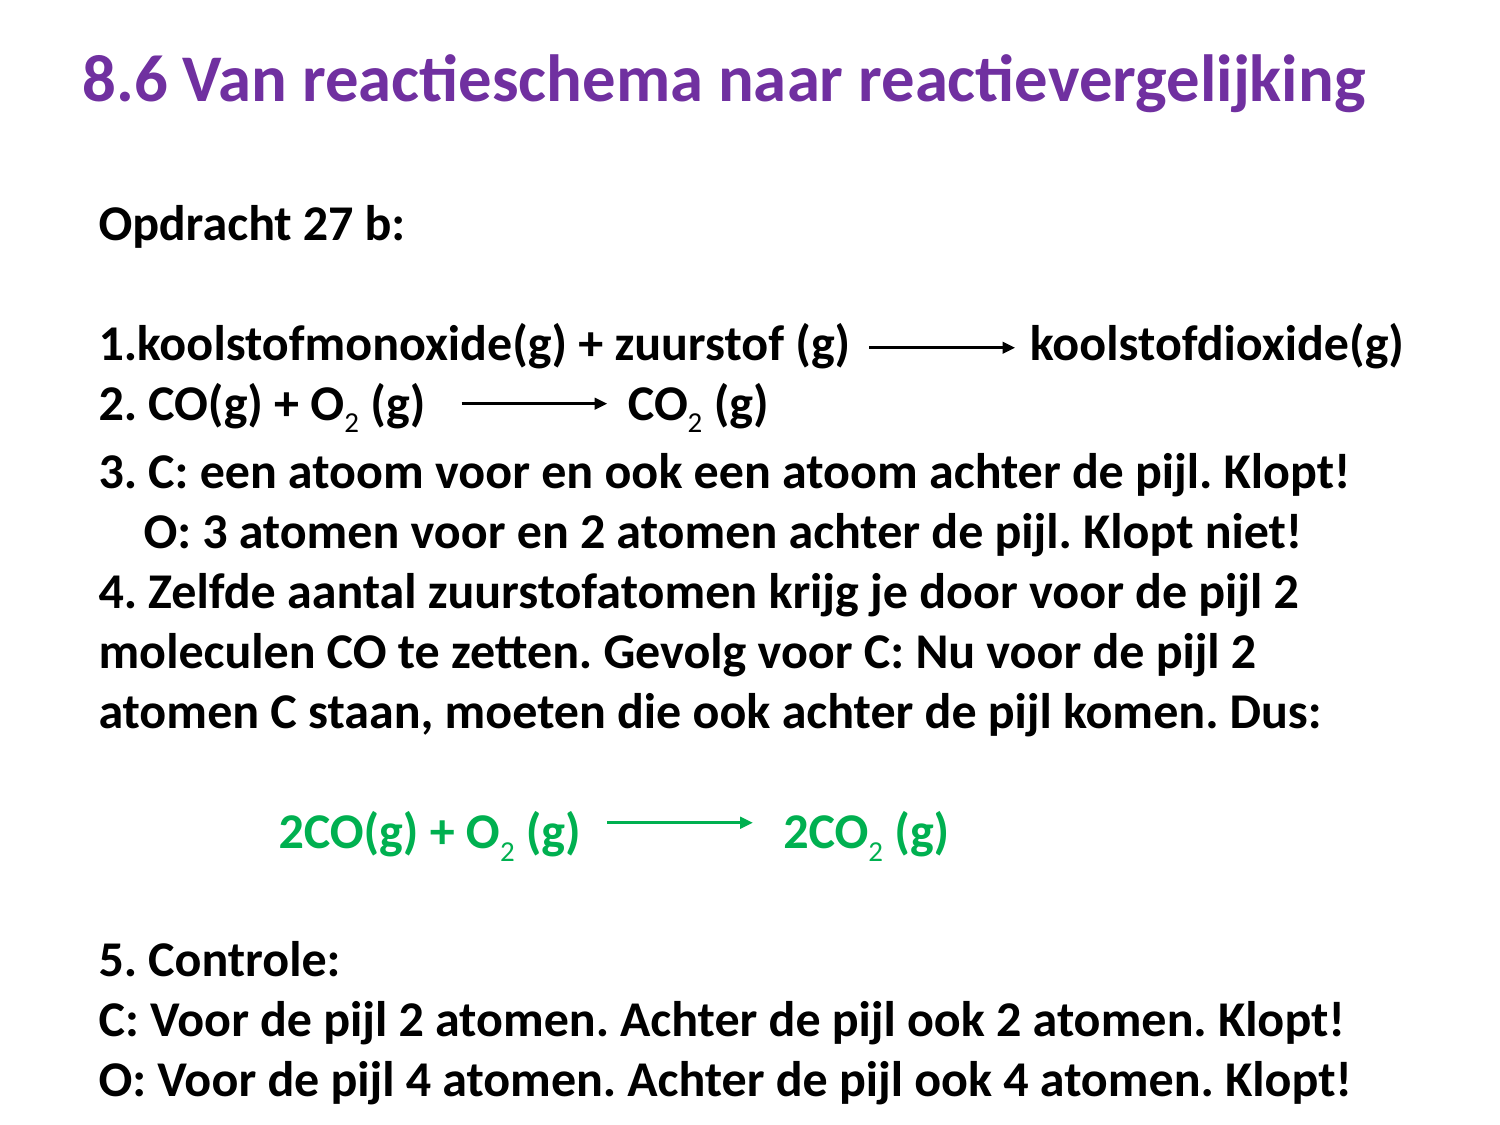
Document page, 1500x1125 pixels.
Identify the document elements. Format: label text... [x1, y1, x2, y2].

title 8.6 Van reactieschema naar reactievergelijking [67, 26, 1466, 125]
text_box Opdracht 27 b: 1.koolstofmonoxide(g) + zuurstof (g) koolstofdioxide(g) 2. CO(g) + O2 (g) CO2 (g) 3. C: een atoom voor en ook een atoom achter de pijl. Klopt! O: 3 atomen voor en 2 atomen achter de pijl. Klopt niet! 4. Zelfde aantal zuurstofatomen krijg je door voor de pijl 2 moleculen CO te zetten. Gevolg voor C: Nu voor de pijl 2 atomen C staan, moeten die ook achter de pijl komen. Dus: 2CO(g) + O2 (g) 2CO2 (g) 5. Controle: C: Voor de pijl 2 atomen. Achter de pijl ook 2 atomen. Klopt! O: Voor de pijl 4 atomen. Achter de pijl ook 4 atomen. Klopt! [83, 182, 1429, 1115]
